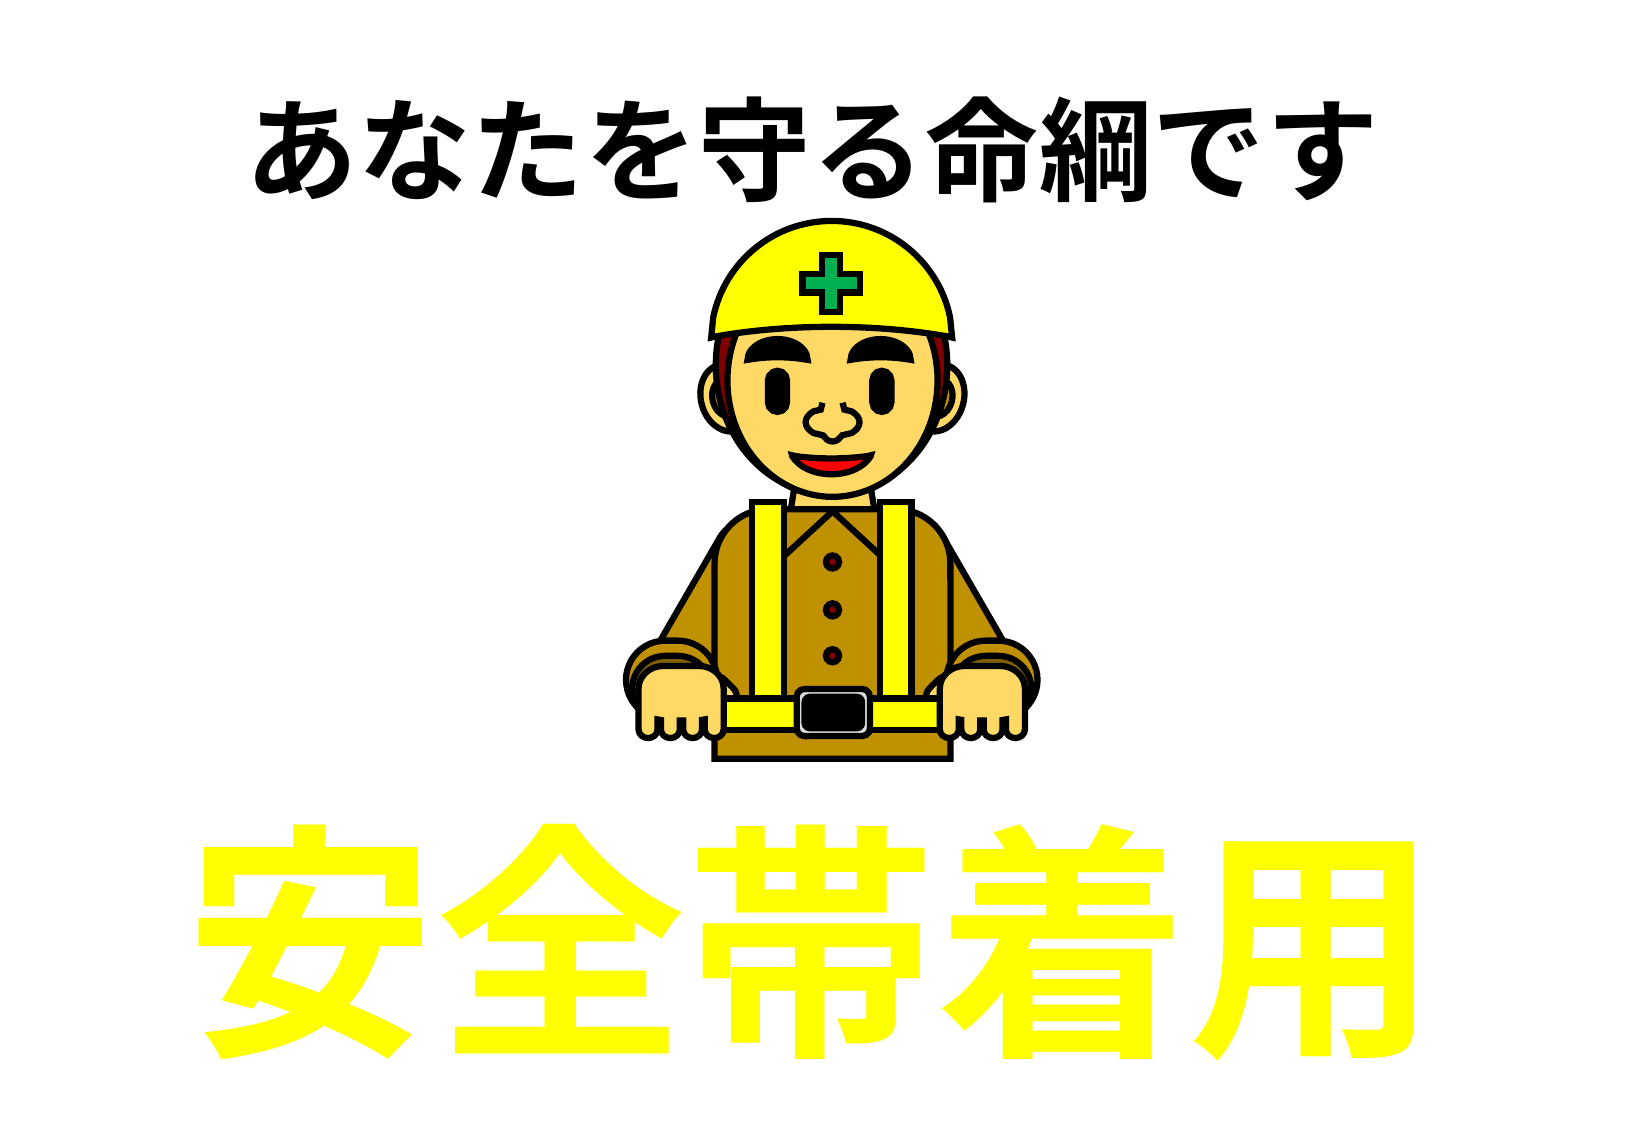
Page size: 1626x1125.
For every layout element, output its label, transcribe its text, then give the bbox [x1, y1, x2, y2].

text_box 安全帯着用 [0, 779, 1625, 1095]
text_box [625, 220, 1038, 760]
text_box あなたを守る命綱です [0, 73, 1625, 223]
